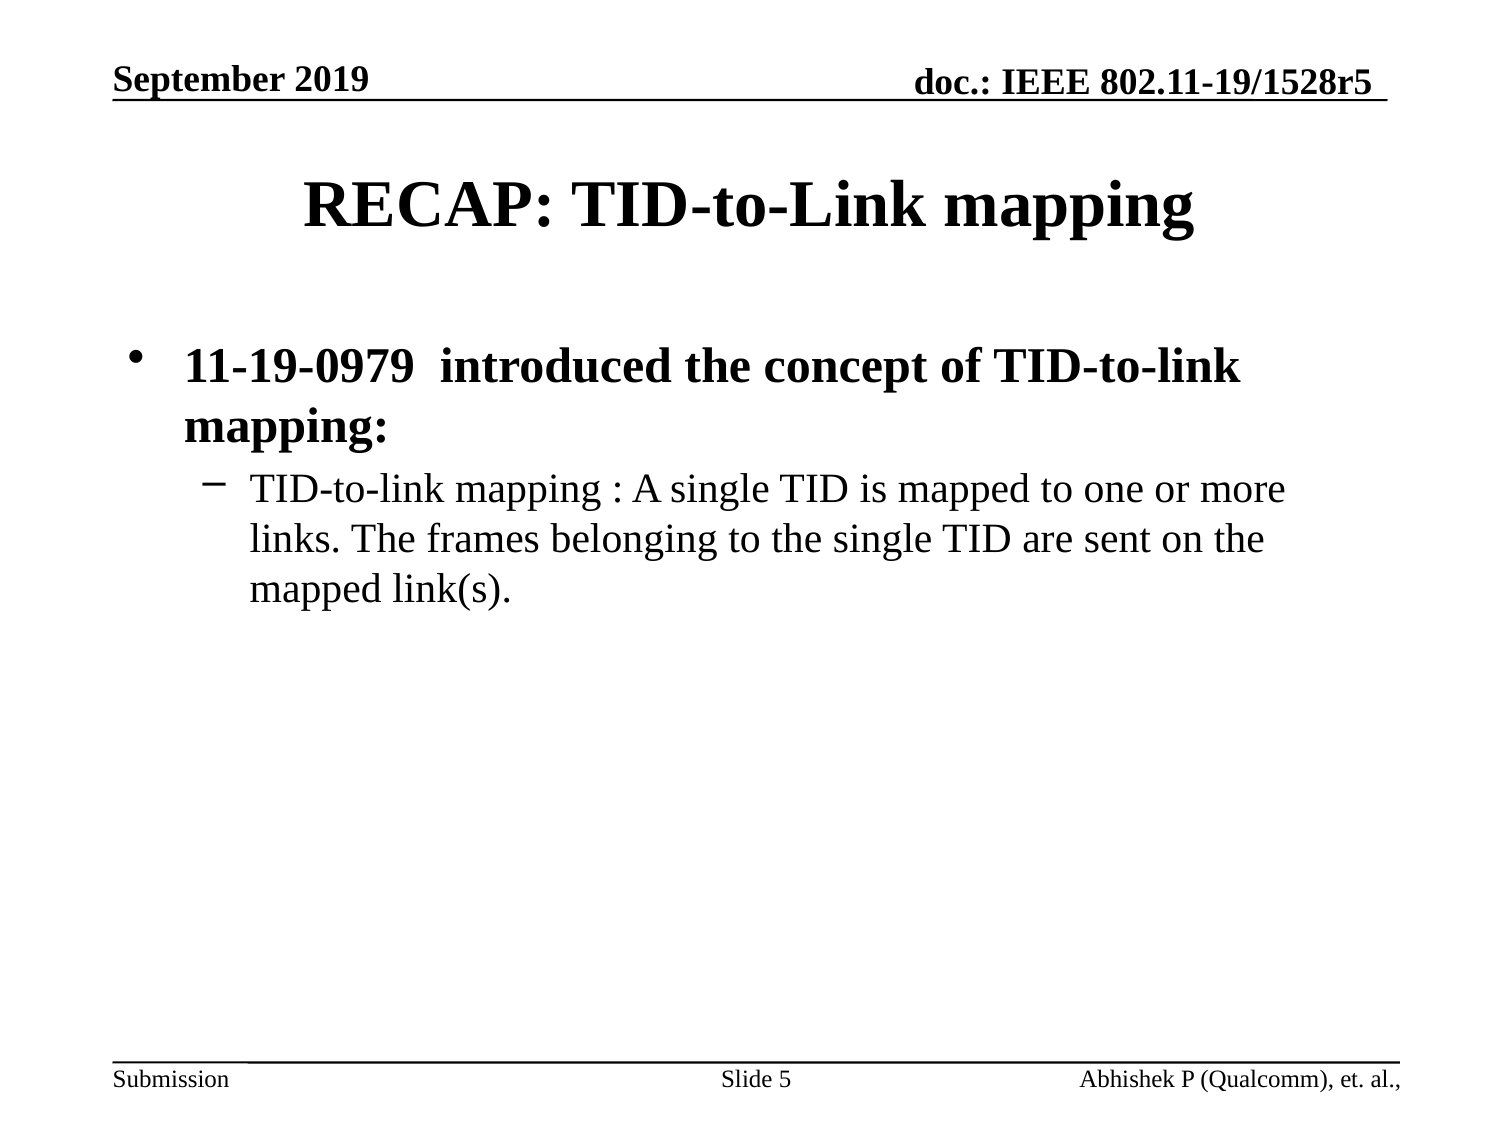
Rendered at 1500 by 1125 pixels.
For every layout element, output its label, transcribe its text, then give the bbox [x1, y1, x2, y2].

list 11-19-0979 introduced the concept of TID-to-link mapping: TID-to-link mapping : A single TID is mapped to one or more links. The frames belonging to the single TID are sent on the mapped link(s). [112, 324, 1388, 1001]
footer Abhishek P (Qualcomm), et. al., [949, 1061, 1402, 1093]
title RECAP: TID-to-Link mapping [112, 112, 1388, 288]
slide_number Slide 5 [712, 1061, 801, 1093]
